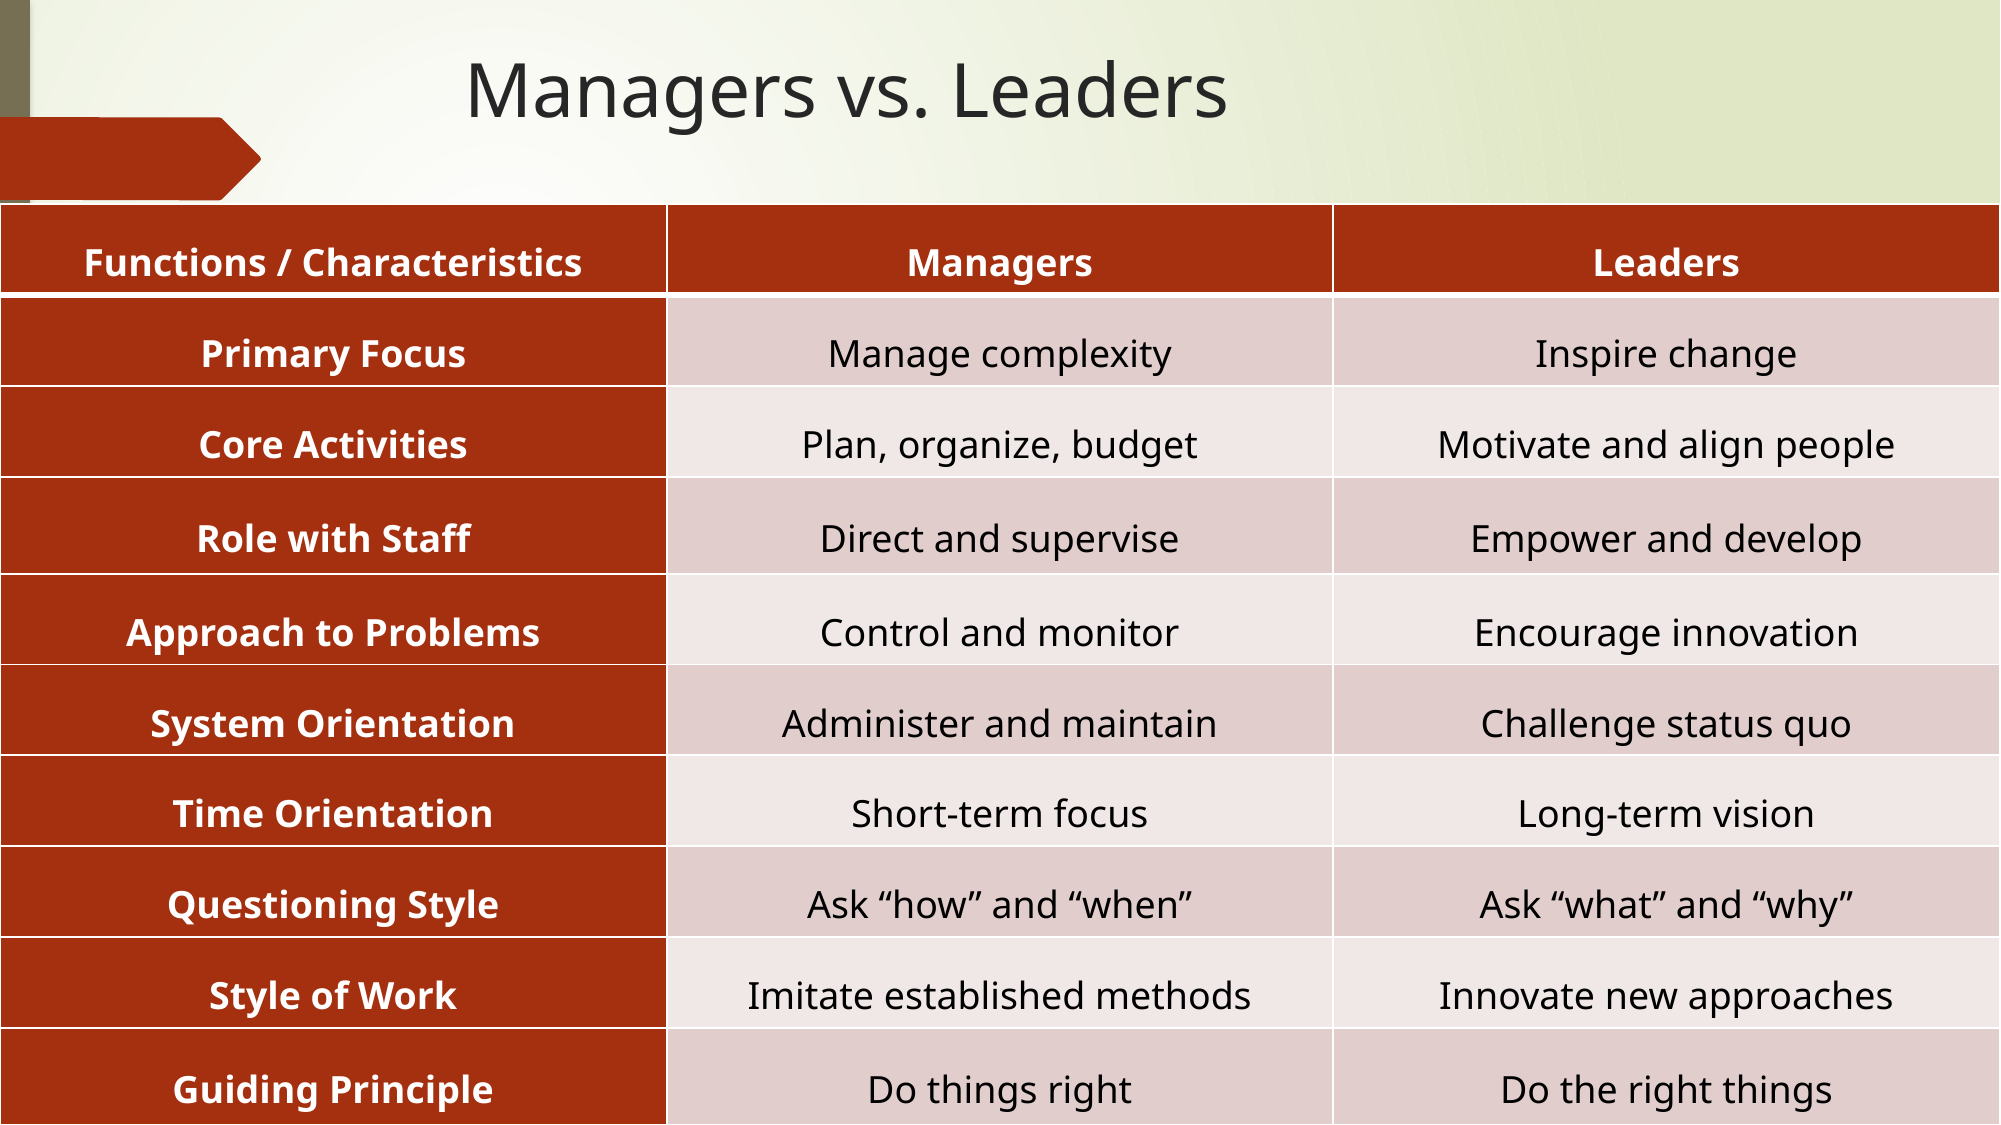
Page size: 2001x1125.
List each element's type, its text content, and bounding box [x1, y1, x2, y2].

table_cell Long-term vision [1334, 756, 1999, 845]
table_cell Short-term focus [668, 756, 1332, 845]
table_cell Guiding Principle [1, 1029, 666, 1124]
table_cell Ask “what” and “why” [1334, 847, 1999, 936]
table_cell Time Orientation [1, 756, 666, 845]
table_cell Style of Work [1, 938, 666, 1027]
table_cell Primary Focus [1, 298, 666, 385]
table_cell Inspire change [1334, 298, 1999, 385]
table_cell Direct and supervise [668, 478, 1332, 573]
table_cell System Orientation [1, 665, 666, 754]
table_cell Manage complexity [668, 298, 1332, 385]
table_cell Challenge status quo [1334, 665, 1999, 754]
table_cell Core Activities [1, 387, 666, 476]
table_cell Imitate established methods [668, 938, 1332, 1027]
table_cell Motivate and align people [1334, 387, 1999, 476]
table_header Managers [668, 205, 1332, 292]
table_cell Role with Staff [1, 478, 666, 573]
title Managers vs. Leaders [449, 34, 1912, 168]
table_cell Do the right things [1334, 1029, 1999, 1124]
table_cell Control and monitor [668, 575, 1332, 664]
table_cell Approach to Problems [1, 575, 666, 664]
table_cell Plan, organize, budget [668, 387, 1332, 476]
table_cell Encourage innovation [1334, 575, 1999, 664]
table_cell Administer and maintain [668, 665, 1332, 754]
table_cell Innovate new approaches [1334, 938, 1999, 1027]
table_cell Do things right [668, 1029, 1332, 1124]
table_cell Ask “how” and “when” [668, 847, 1332, 936]
table_header Leaders [1334, 205, 1999, 292]
table_cell Questioning Style [1, 847, 666, 936]
table_header Functions / Characteristics [1, 205, 666, 292]
table_cell Empower and develop [1334, 478, 1999, 573]
